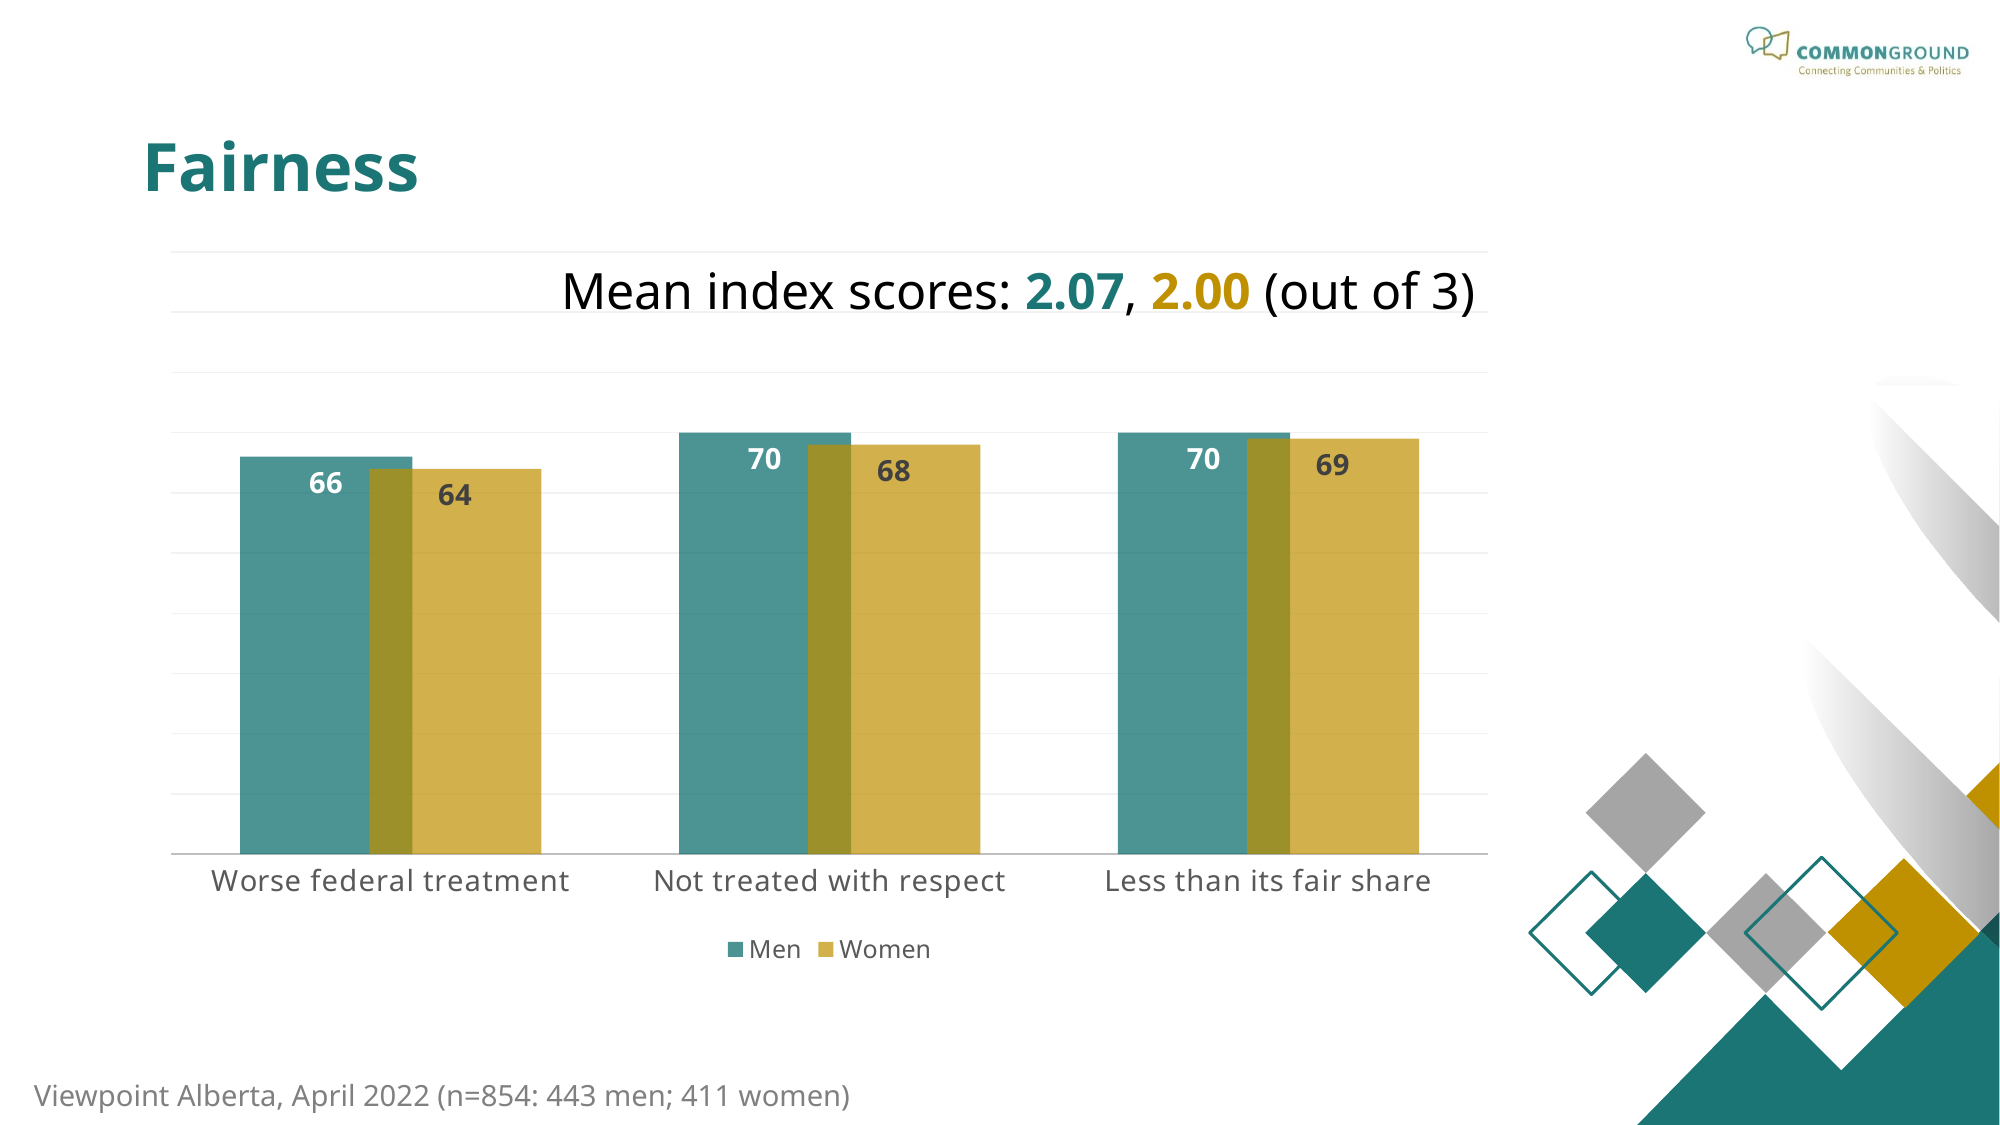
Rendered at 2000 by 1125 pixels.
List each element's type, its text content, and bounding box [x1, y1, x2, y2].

text_box Viewpoint Alberta, April 2022 (n=854: 443 men; 411 women) [18, 1069, 1019, 1120]
picture [1734, 22, 1979, 81]
text_box Fairness [142, 124, 1513, 236]
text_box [1259, 385, 2000, 1125]
chart [143, 237, 1516, 973]
